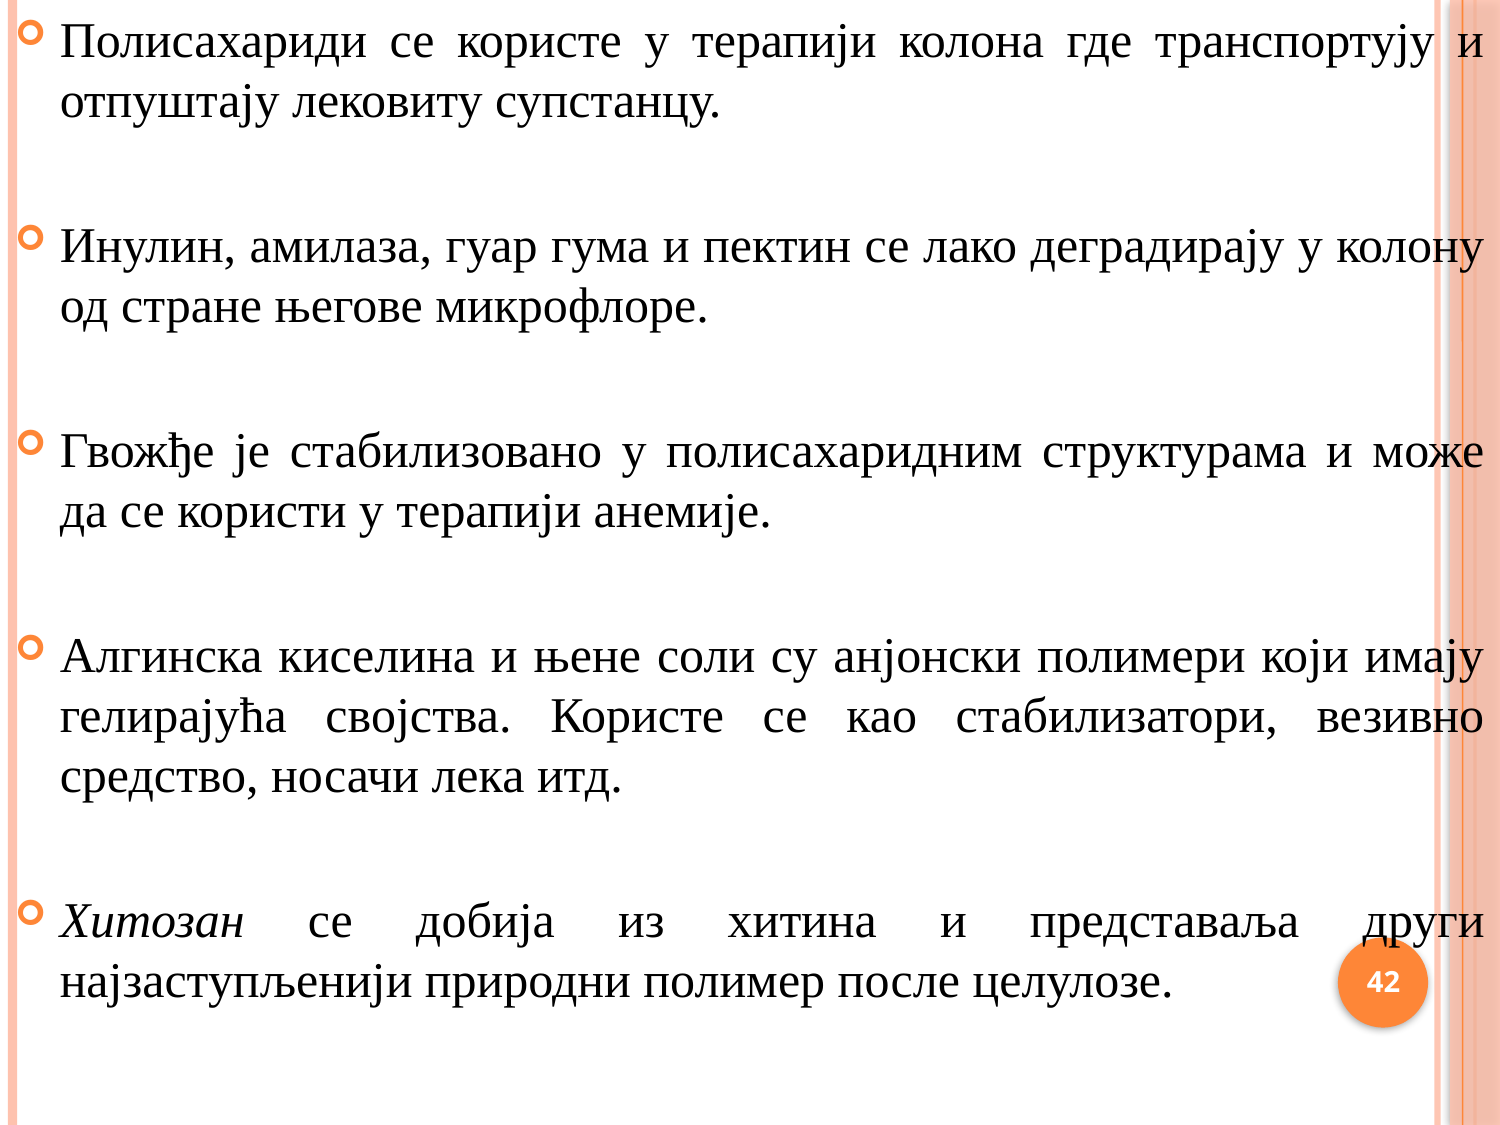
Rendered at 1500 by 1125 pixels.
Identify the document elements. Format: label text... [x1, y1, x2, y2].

slide_number 42 [1333, 940, 1434, 1026]
list Полисахариди се користе у терапији колона где транспортују и отпуштају лековиту супстанцу. Инулин, амилаза, гуар гума и пектин се лако деградирају у колону од стране његове микрофлоре. Гвожђе је стабилизовано у полисахаридним структурама и може да се користи у терапији анемије. Алгинска киселина и њене соли су анјонски полимери који имају гелирајућа својства. Користе се као стабилизатори, везивно средство, носачи лека итд. Хитозан се добија из хитина и представаља други најзаступљенији природни полимер после целулозе. [0, 0, 1500, 1125]
